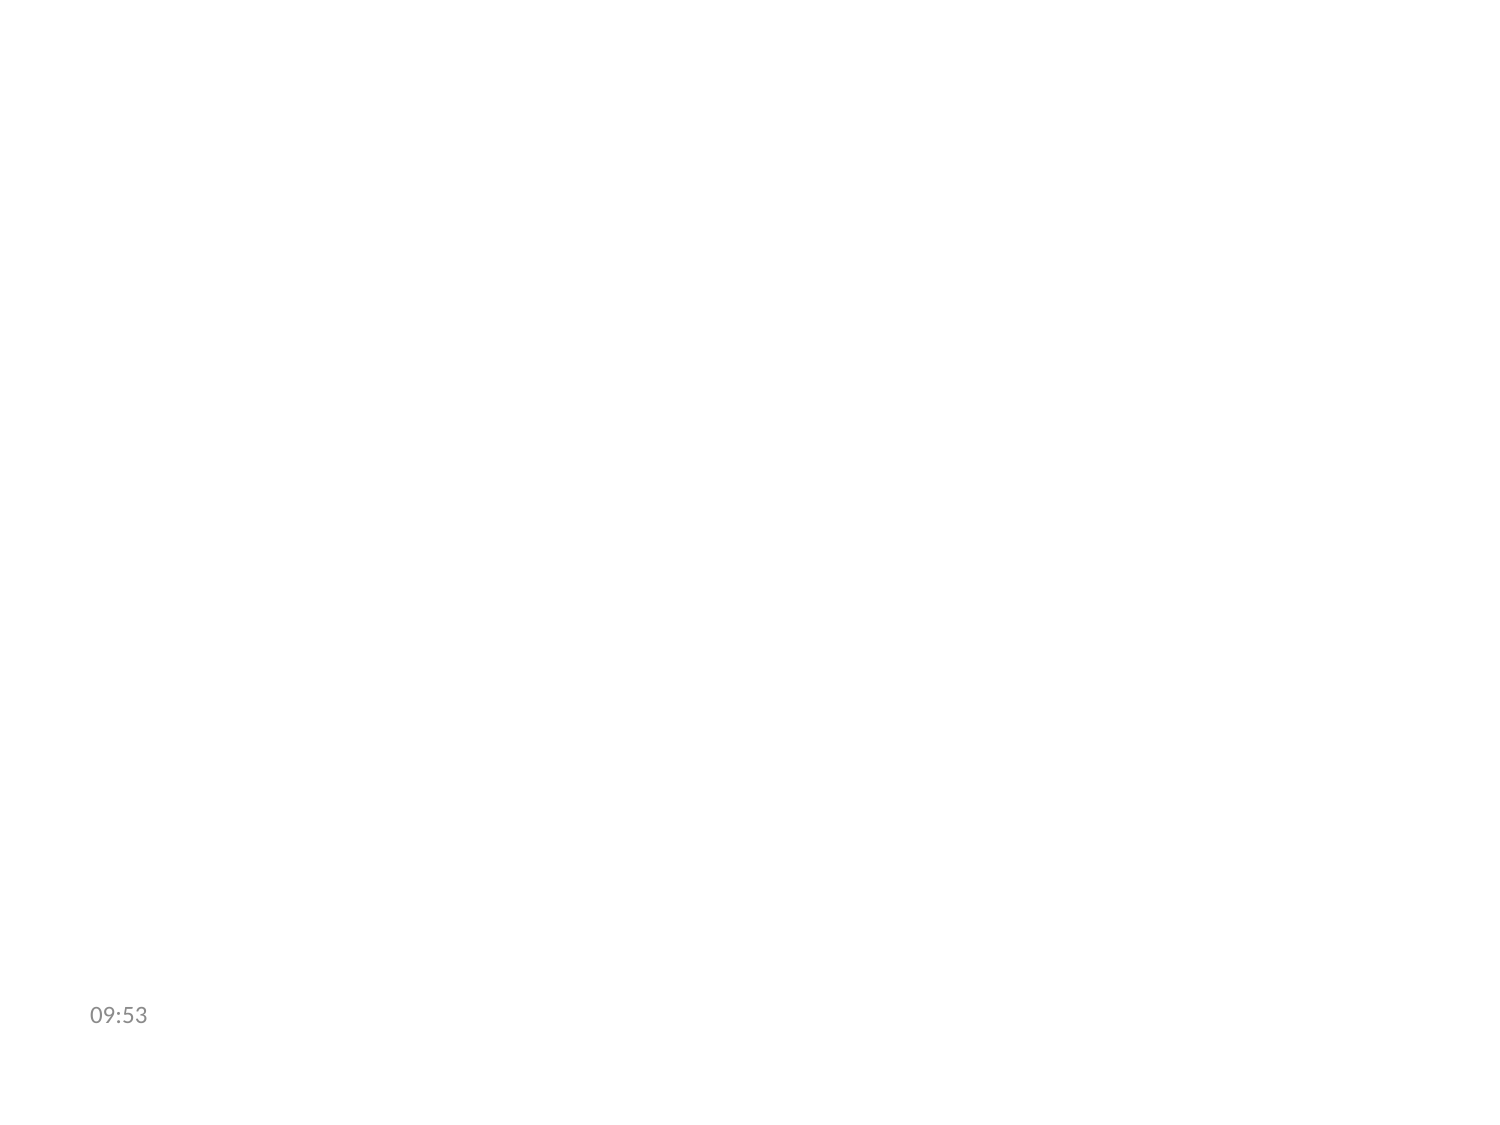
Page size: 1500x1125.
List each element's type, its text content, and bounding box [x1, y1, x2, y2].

text_box 15:35 [75, 983, 425, 1044]
